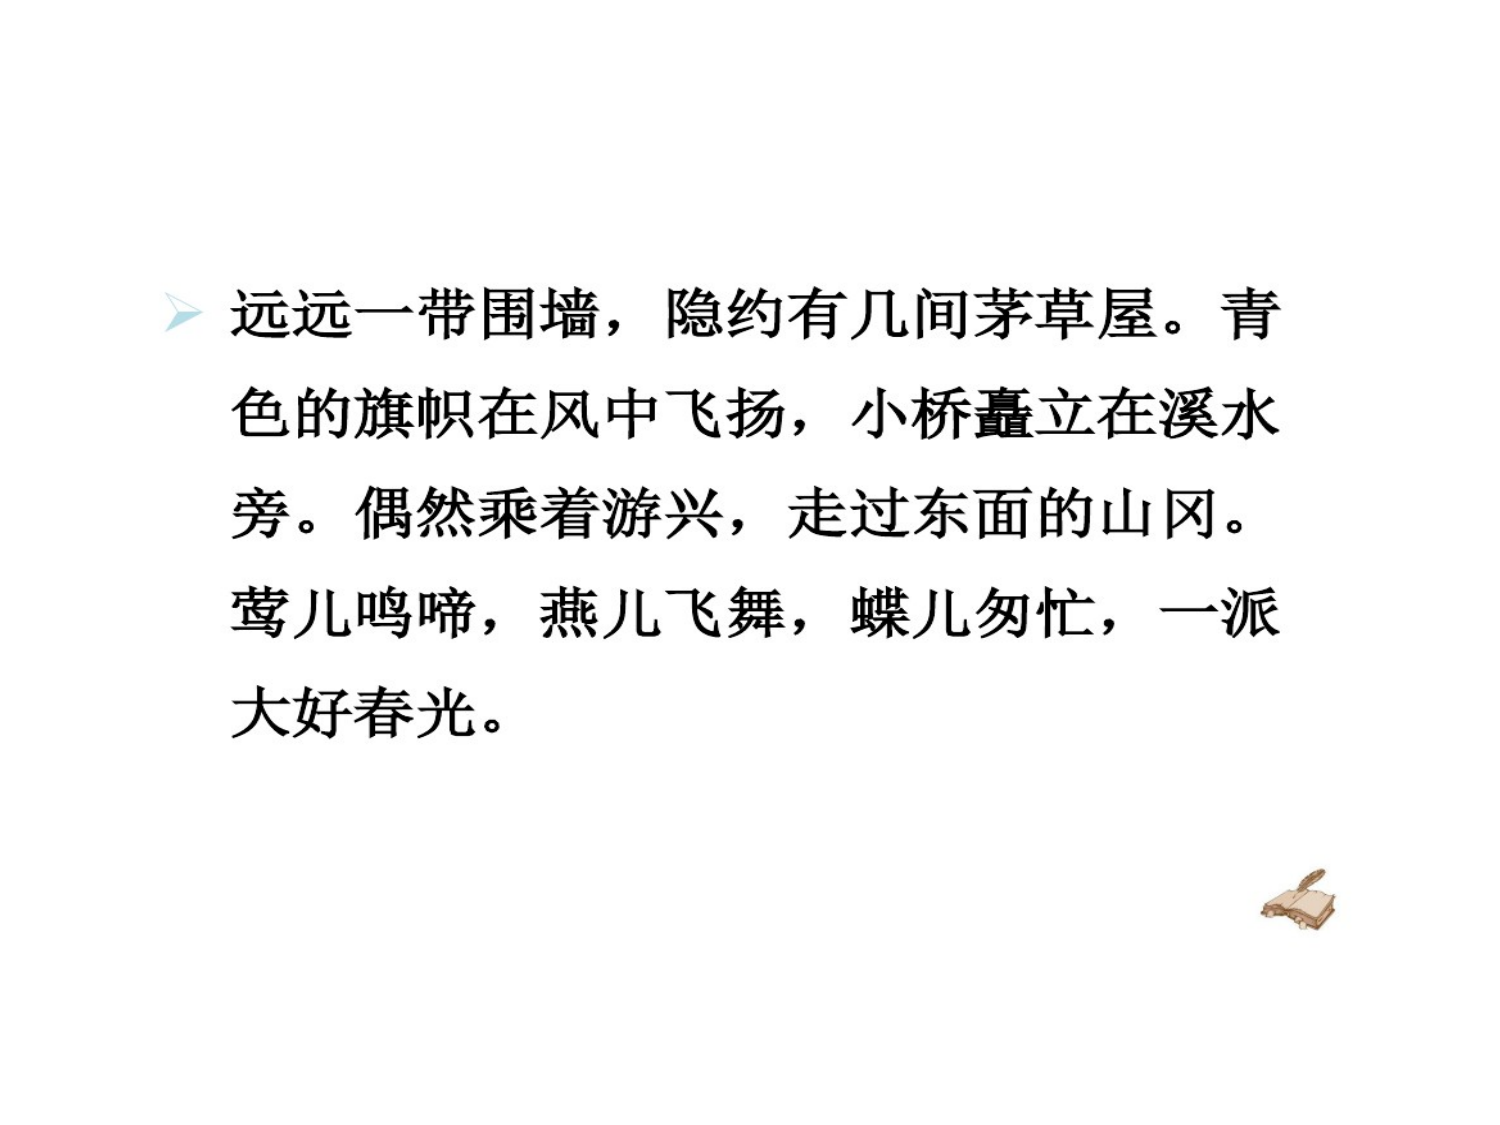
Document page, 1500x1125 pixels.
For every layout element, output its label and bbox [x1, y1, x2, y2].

list [57, 43, 1443, 977]
